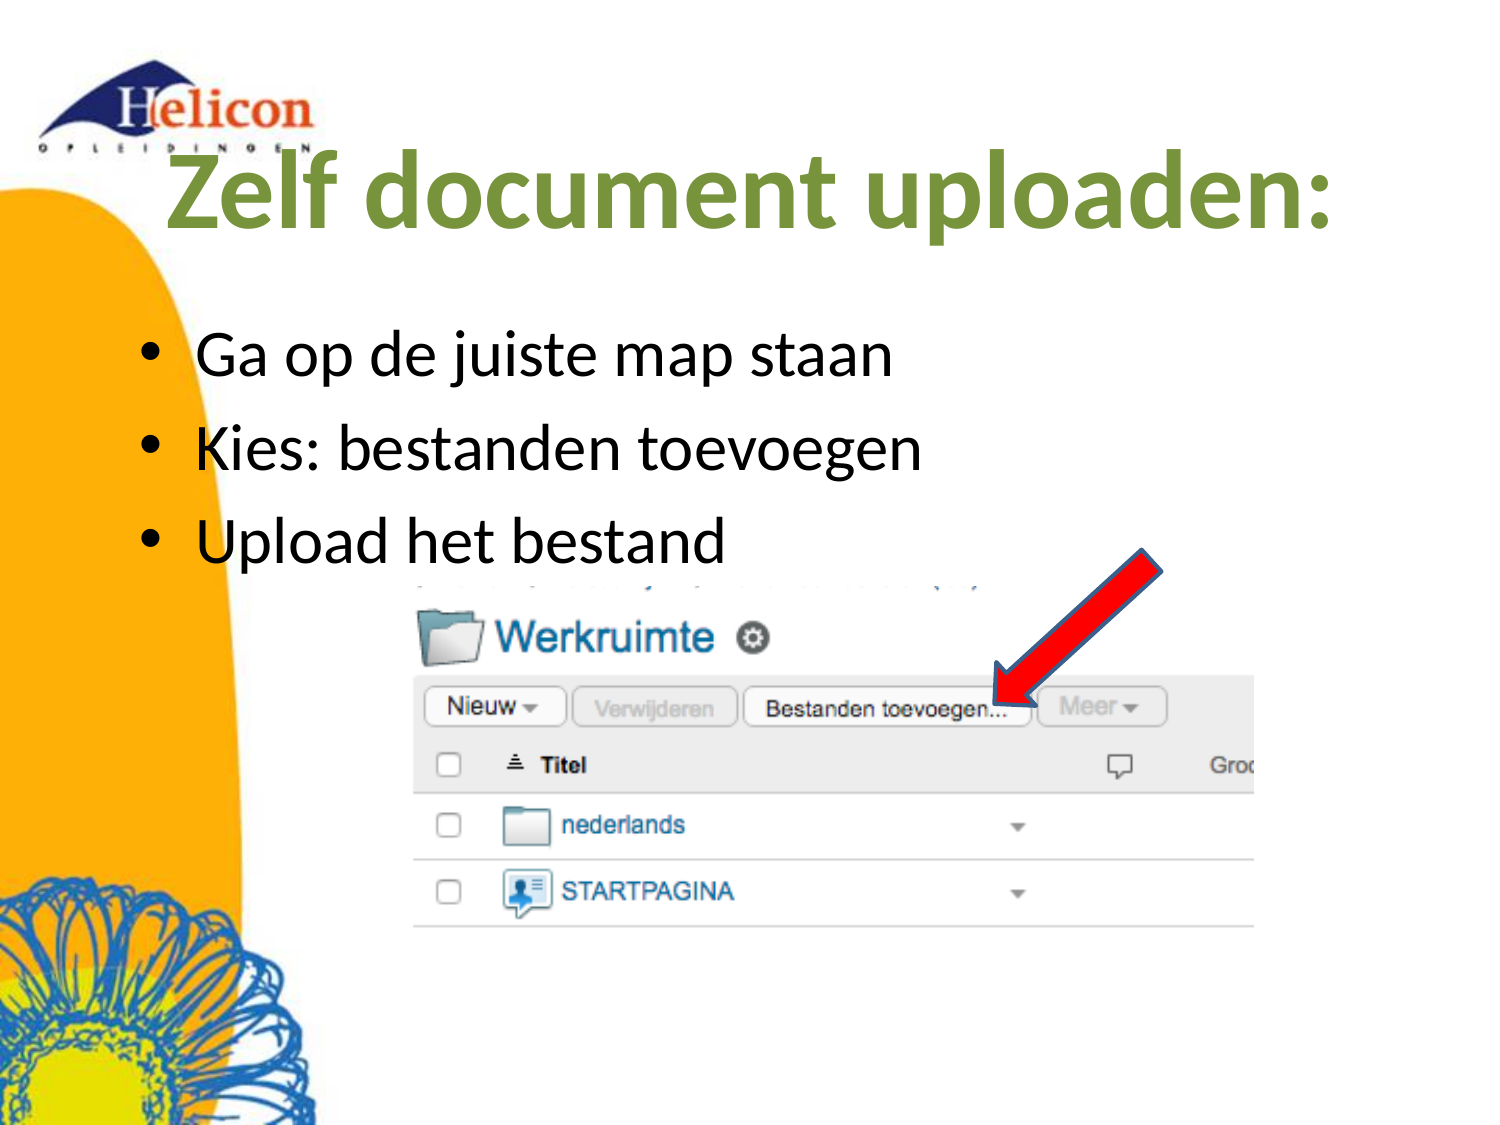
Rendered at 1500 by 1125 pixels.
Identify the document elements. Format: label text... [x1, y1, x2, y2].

picture [0, 0, 1500, 1125]
title Zelf document uploaden: [76, 90, 1427, 278]
text_box [1100, 547, 1164, 584]
list Ga op de juiste map staan Kies: bestanden toevoegen Upload het bestand [123, 302, 1380, 963]
